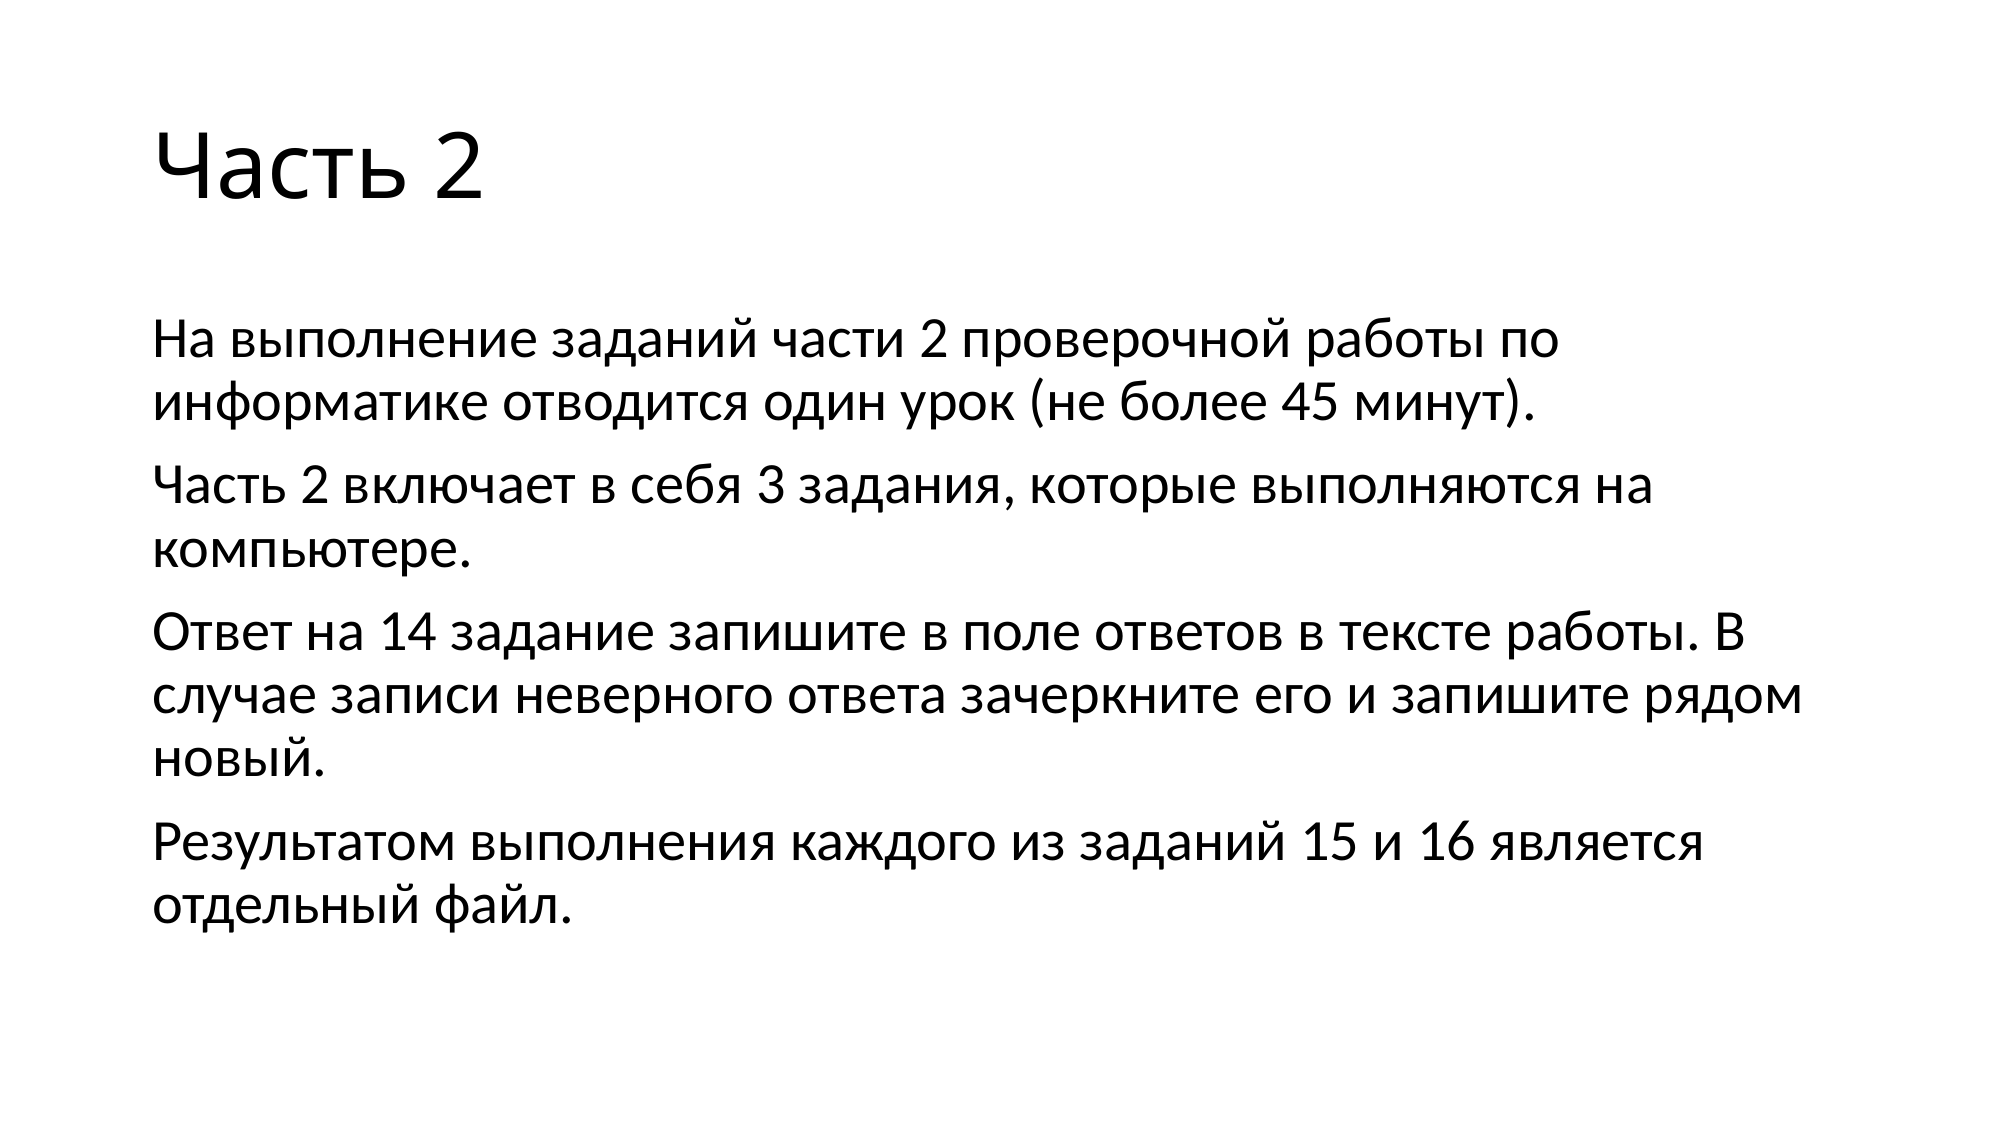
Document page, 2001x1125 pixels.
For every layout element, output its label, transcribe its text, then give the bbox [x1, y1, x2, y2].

title Часть 2 [137, 59, 1863, 278]
list На выполнение заданий части 2 проверочной работы по информатике отводится один урок (не более 45 минут). Часть 2 включает в себя 3 задания, которые выполняются на компьютере. Ответ на 14 задание запишите в поле ответов в тексте работы. В случае записи неверного ответа зачеркните его и запишите рядом новый. Результатом выполнения каждого из заданий 15 и 16 является отдельный файл. [137, 299, 1863, 1014]
